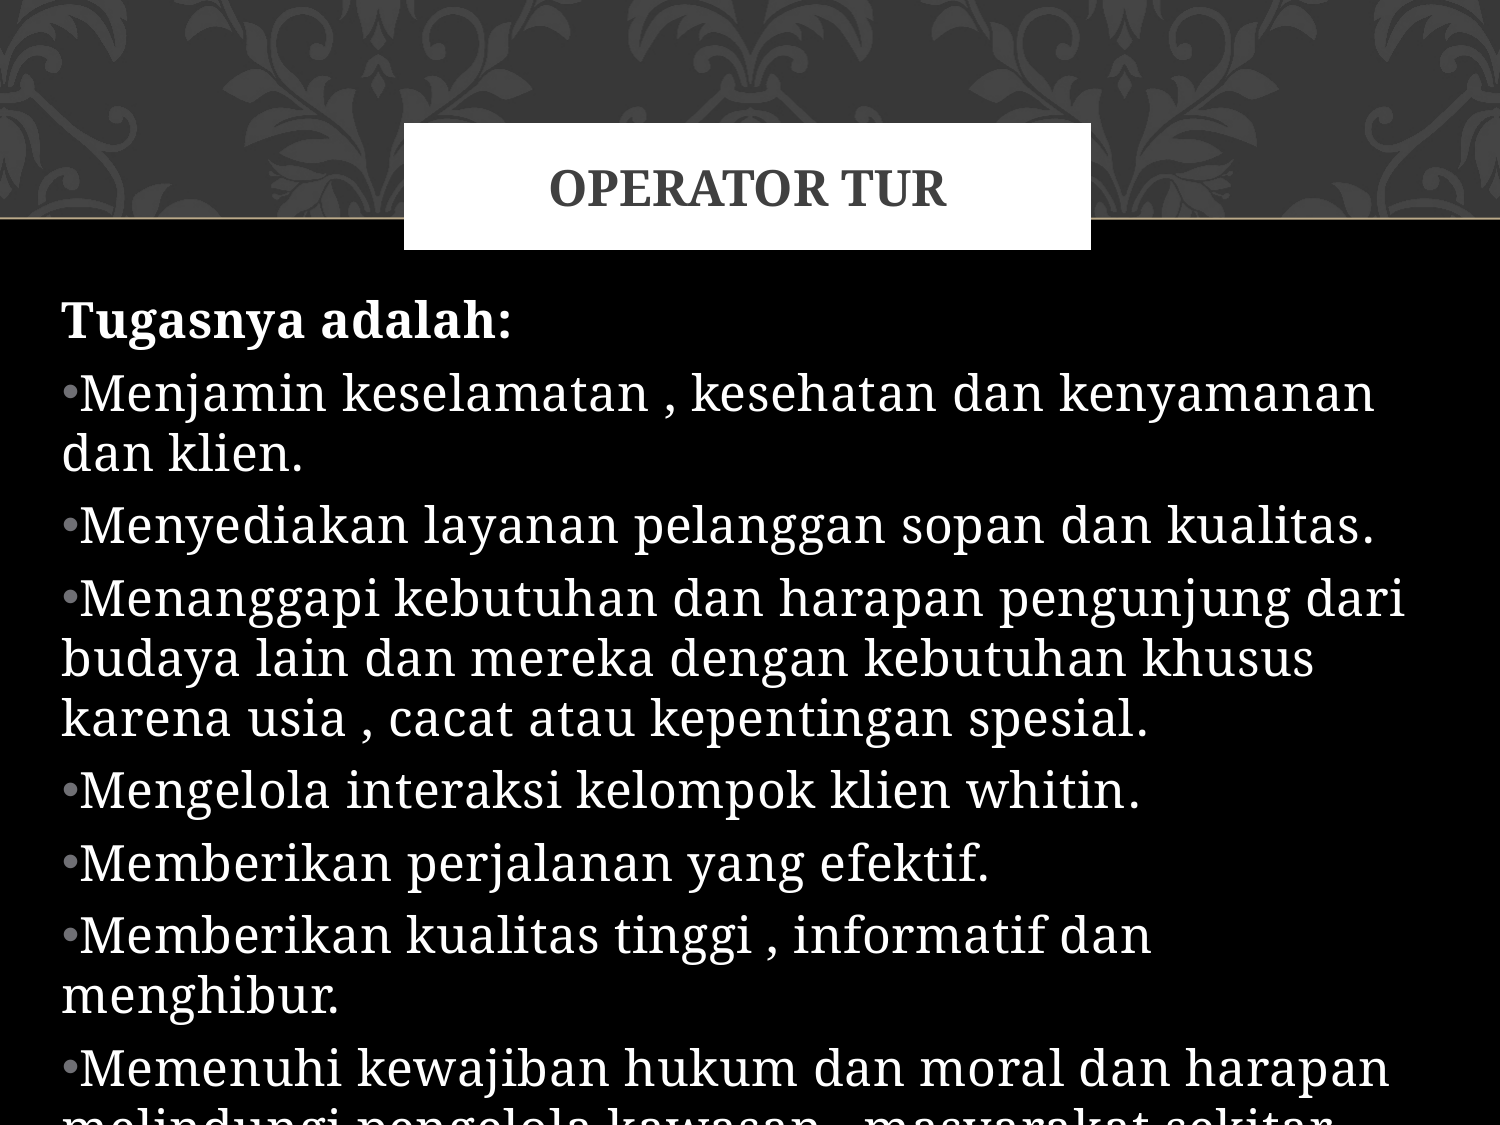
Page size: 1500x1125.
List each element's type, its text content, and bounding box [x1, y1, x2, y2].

list Tugasnya adalah: Menjamin keselamatan , kesehatan dan kenyamanan dan klien. Menyediakan layanan pelanggan sopan dan kualitas. Menanggapi kebutuhan dan harapan pengunjung dari budaya lain dan mereka dengan kebutuhan khusus karena usia , cacat atau kepentingan spesial. Mengelola interaksi kelompok klien whitin. Memberikan perjalanan yang efektif. Memberikan kualitas tinggi , informatif dan menghibur. Memenuhi kewajiban hukum dan moral dan harapan melindungi pengelola kawasan , masyarakat sekitar dan pengunjung. [46, 281, 1454, 1090]
title Operator tur [404, 123, 1091, 250]
